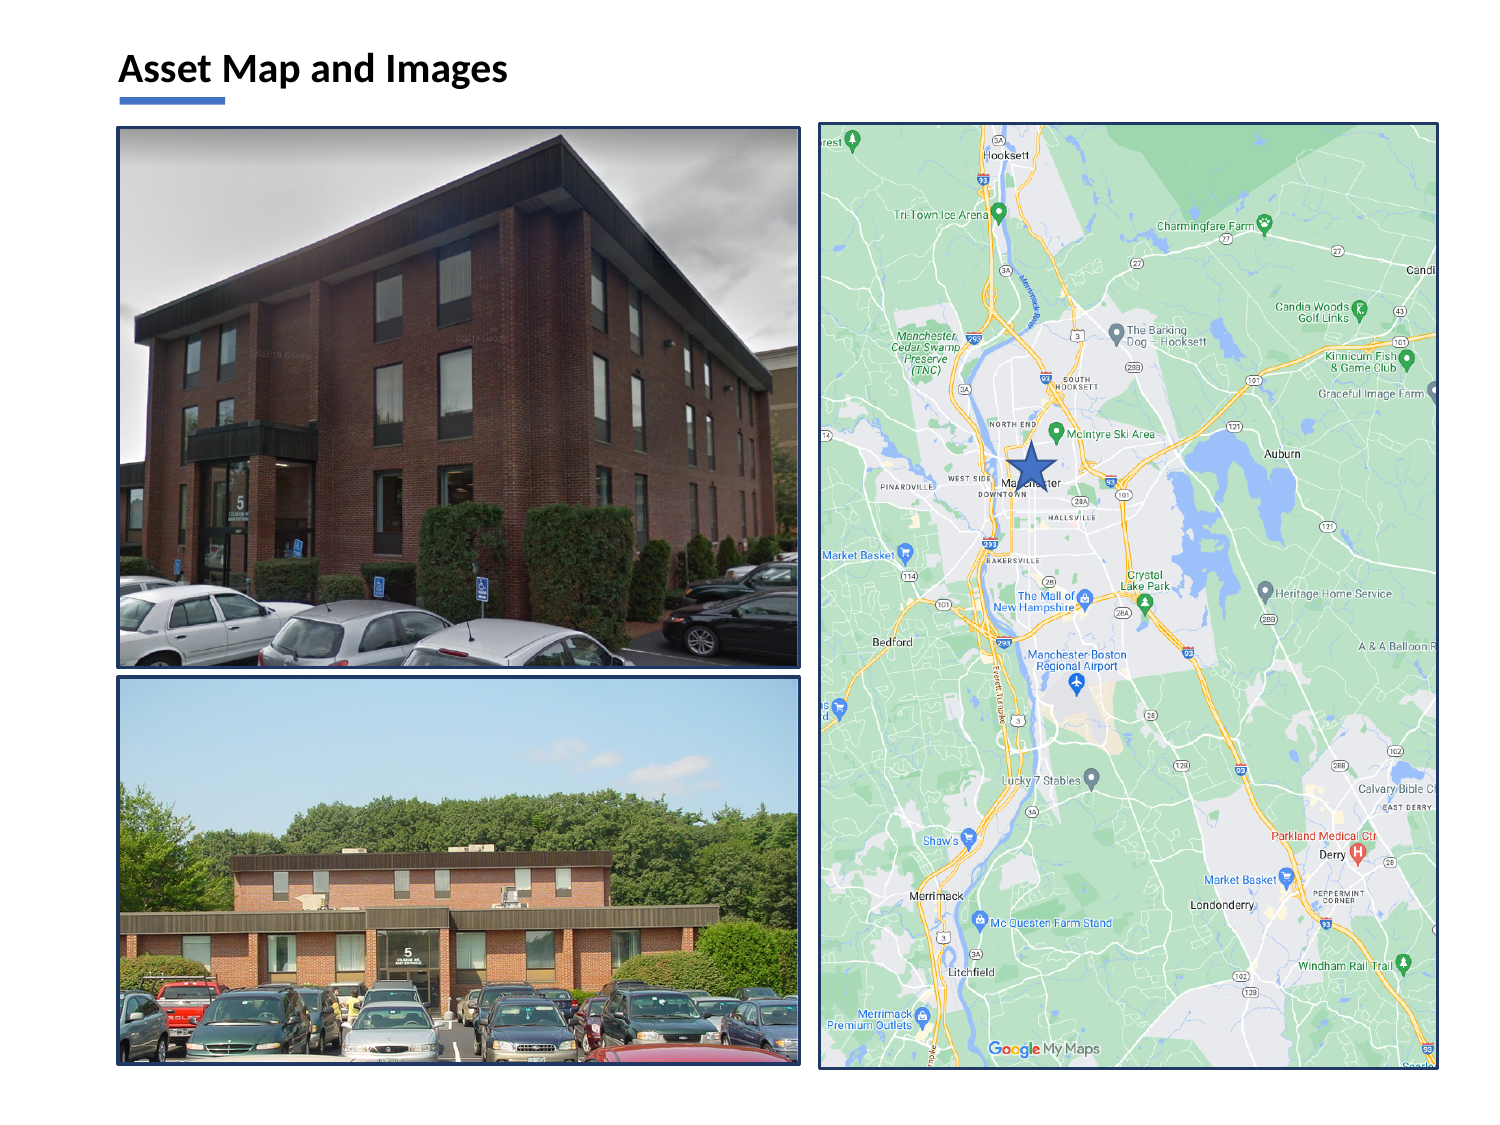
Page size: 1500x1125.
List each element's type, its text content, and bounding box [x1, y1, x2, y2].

title Asset Map and Images [103, 37, 1397, 101]
picture [119, 678, 798, 1063]
picture [119, 128, 798, 666]
picture [821, 124, 1436, 1067]
text_box [118, 96, 226, 106]
